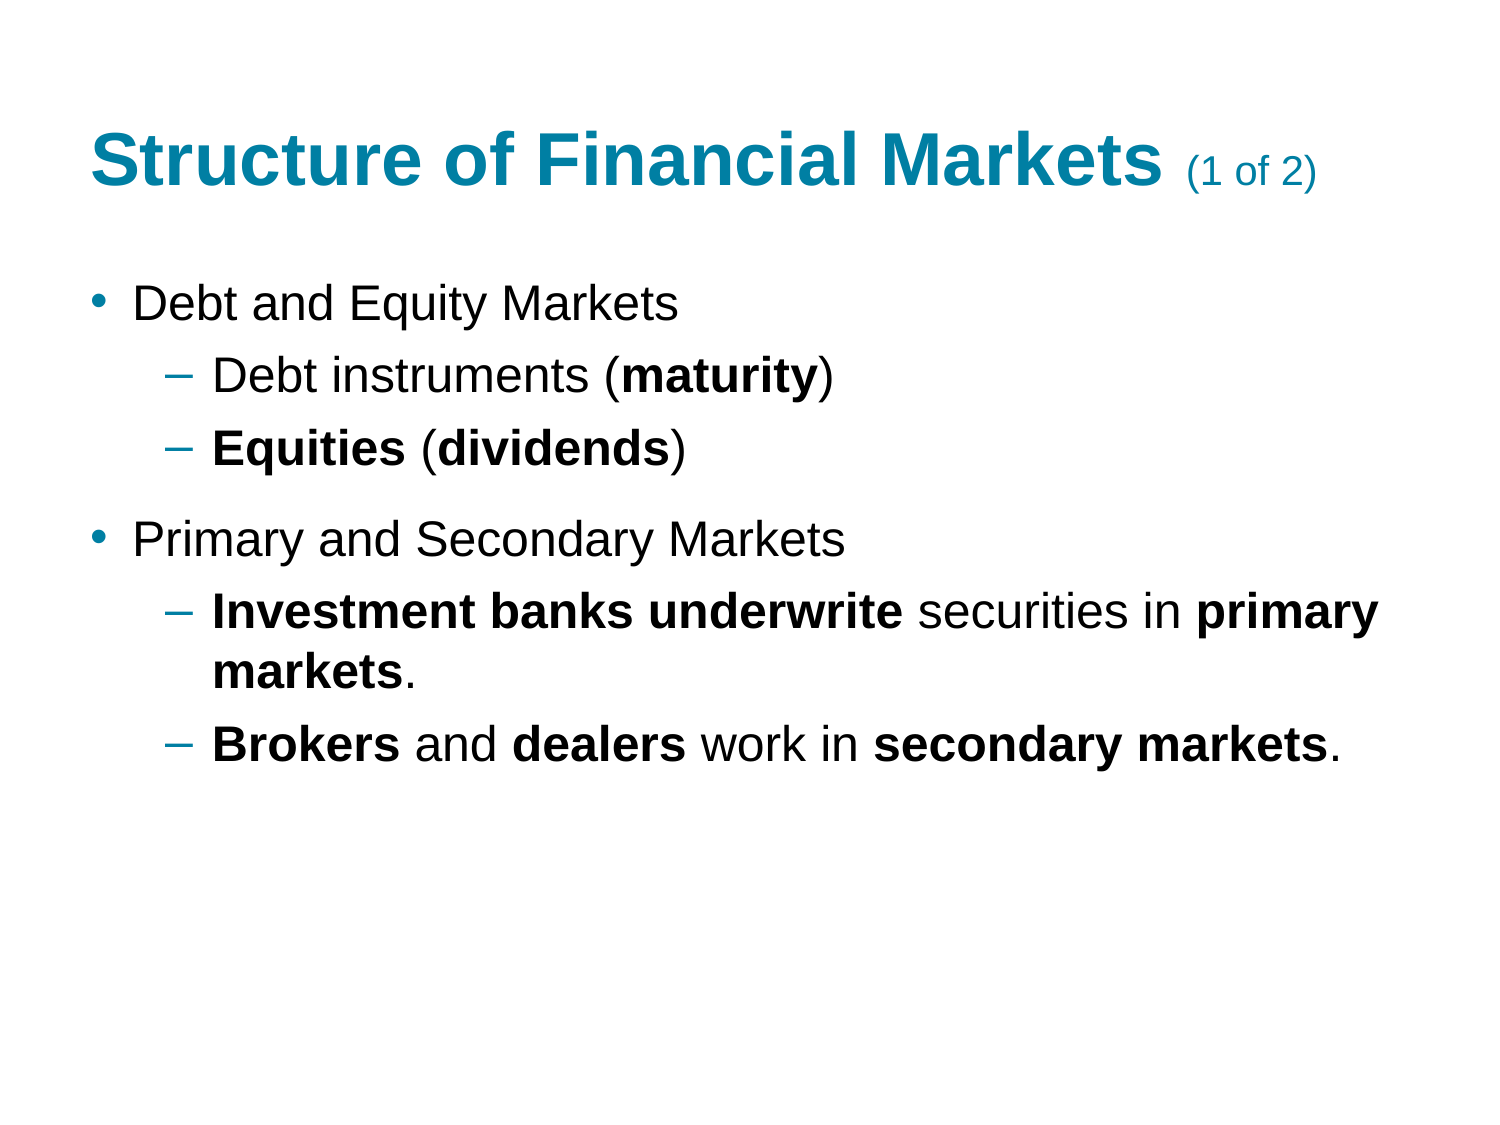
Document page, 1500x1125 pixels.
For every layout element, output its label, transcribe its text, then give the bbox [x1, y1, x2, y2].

list Debt and Equity Markets Debt instruments (maturity) Equities (dividends) Primary and Secondary Markets Investment banks underwrite securities in primary markets. Brokers and dealers work in secondary markets. [75, 255, 1426, 1021]
title Structure of Financial Markets (1 of 2) [75, 35, 1425, 216]
